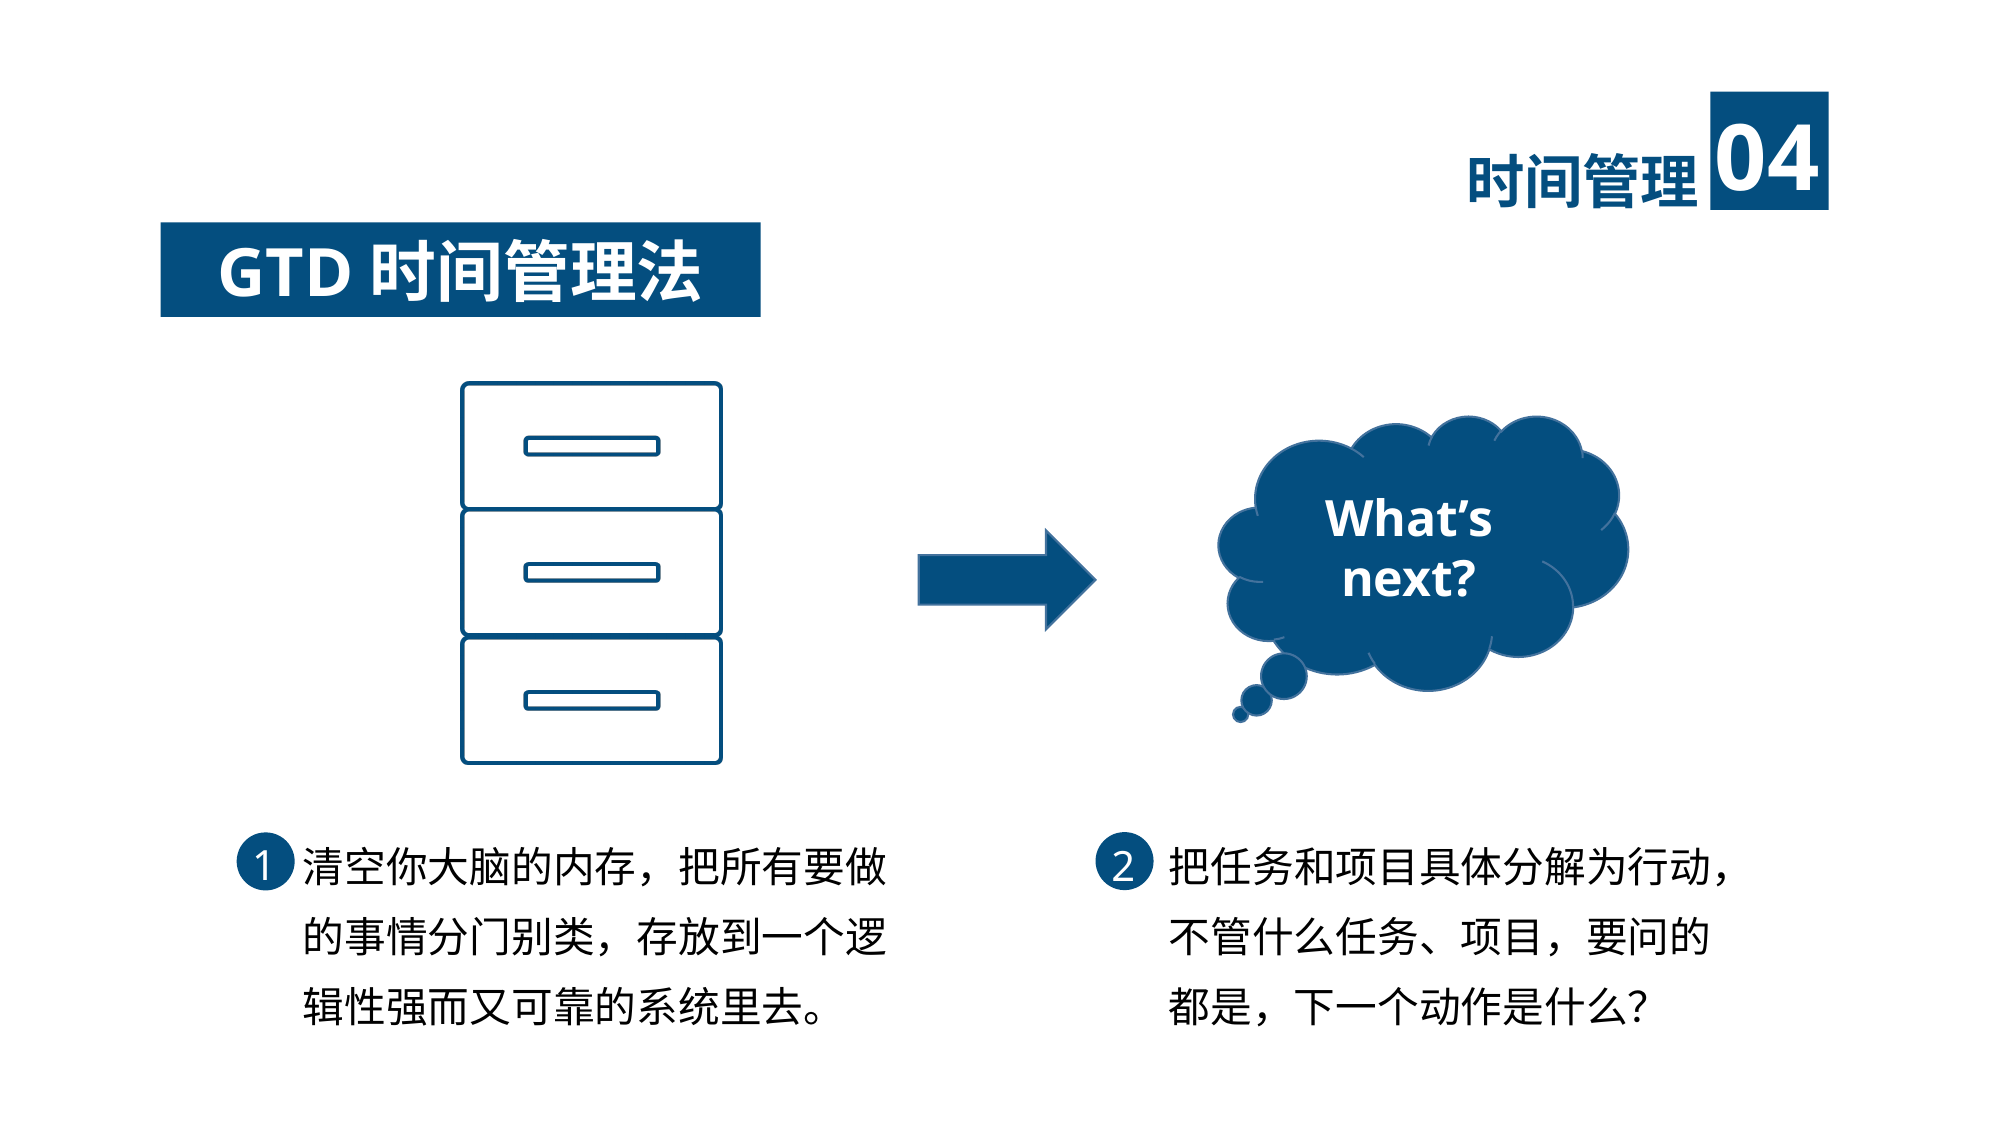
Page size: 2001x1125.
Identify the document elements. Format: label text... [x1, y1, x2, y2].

text_box GTD时间管理法 [160, 222, 761, 317]
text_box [236, 831, 295, 891]
picture [460, 381, 723, 765]
text_box 时间管理 [1445, 137, 1714, 223]
text_box 把任务和项目具体分解为行动，不管什么任务、项目，要问的都是，下一个动作是什么？ [1154, 813, 1737, 1038]
text_box What’s next? [1217, 415, 1630, 724]
text_box [917, 527, 1097, 632]
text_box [1095, 832, 1154, 891]
text_box 清空你大脑的内存，把所有要做的事情分门别类，存放到一个逻辑性强而又可靠的系统里去。 [288, 813, 922, 1088]
